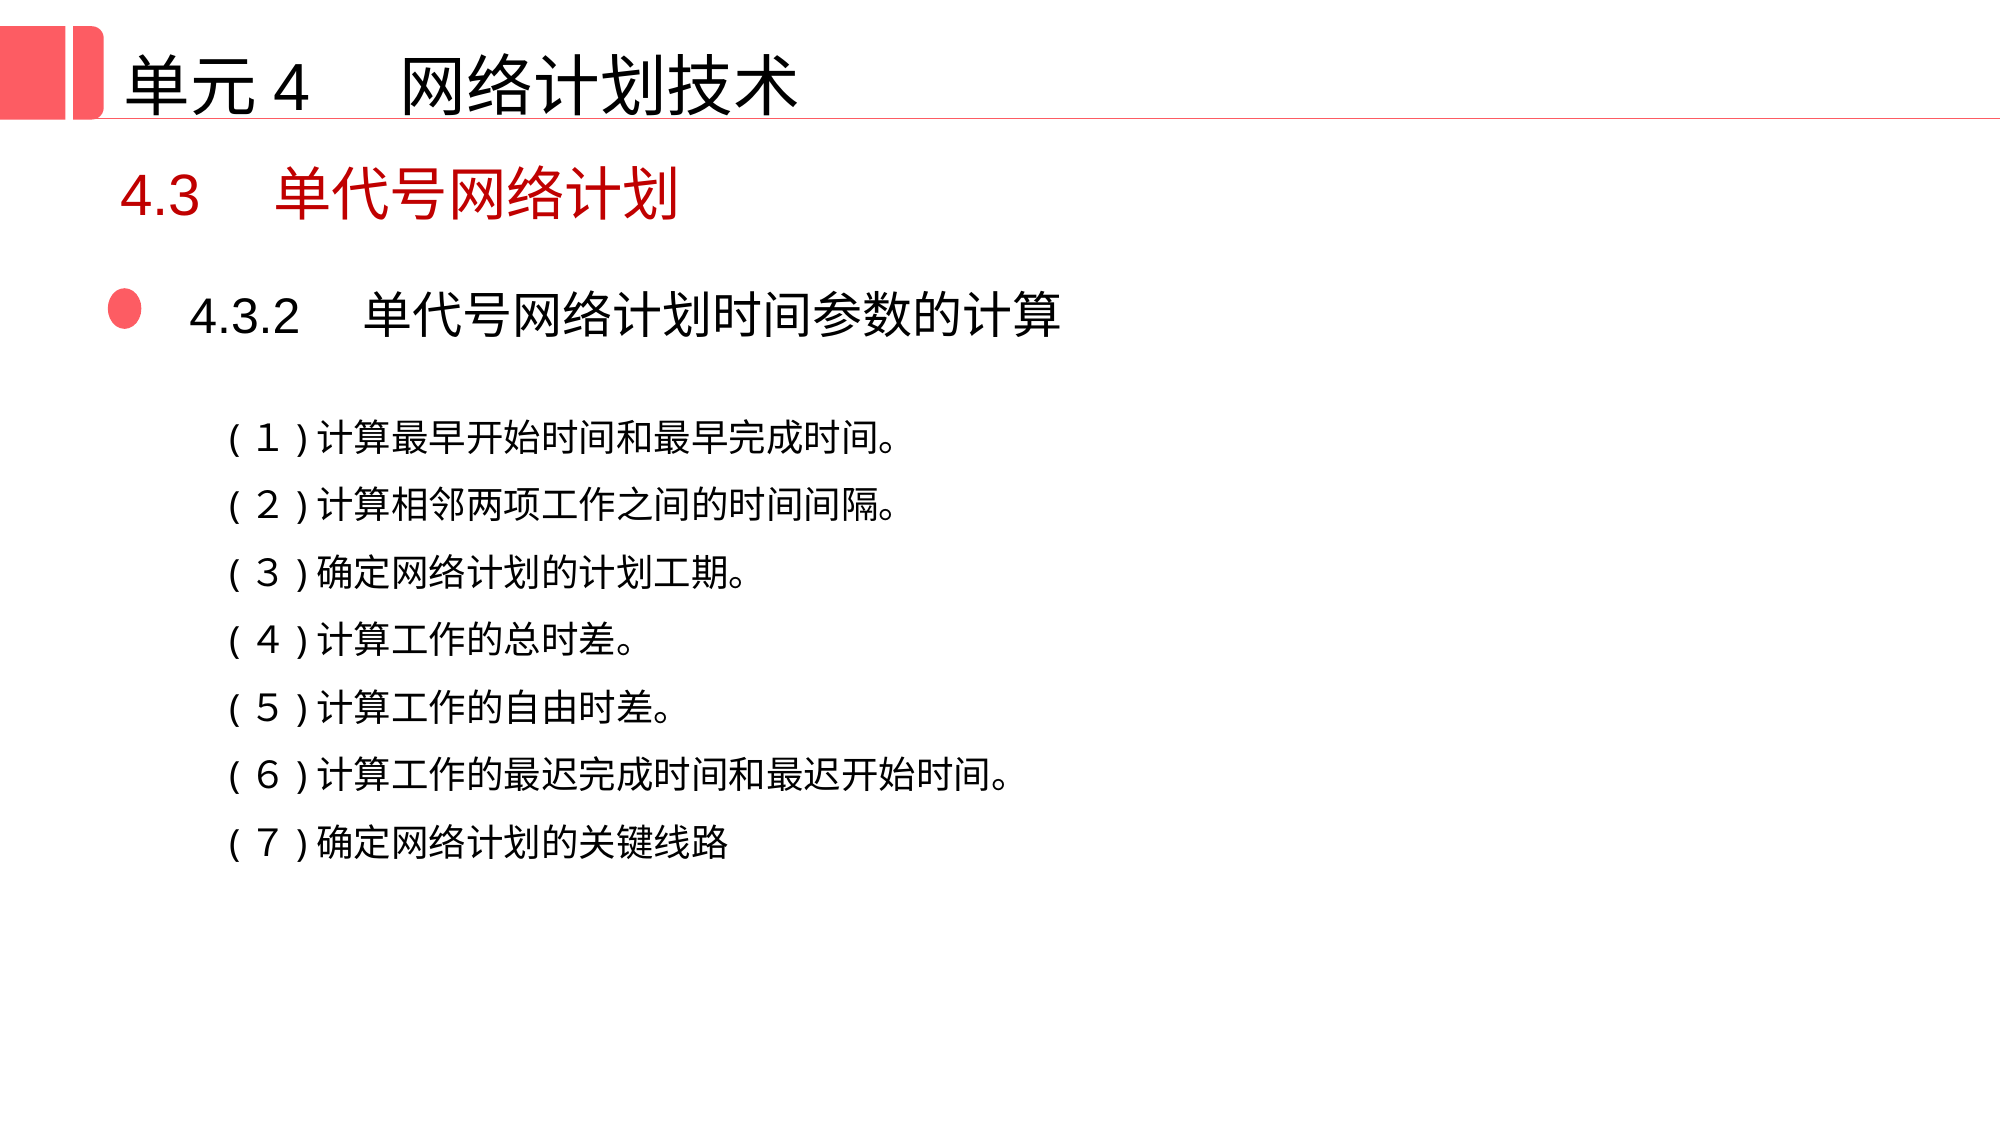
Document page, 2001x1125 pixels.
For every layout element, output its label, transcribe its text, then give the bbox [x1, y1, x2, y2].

text_box 4.3.2 单代号网络计划时间参数的计算 [174, 276, 1162, 351]
list 单元4 网络计划技术 [108, 12, 1891, 248]
text_box 4.3 单代号网络计划 [105, 149, 696, 235]
text_box (１)计算最早开始时间和最早完成时间。 (２)计算相邻两项工作之间的时间间隔。 (３)确定网络计划的计划工期。 (４)计算工作的总时差。 (５)计算工作的自由时差。 (６)计算工作的最迟完成时间和最迟开始时间。 (７)确定网络计划的关键线路 [140, 383, 1874, 939]
text_box [107, 288, 142, 329]
